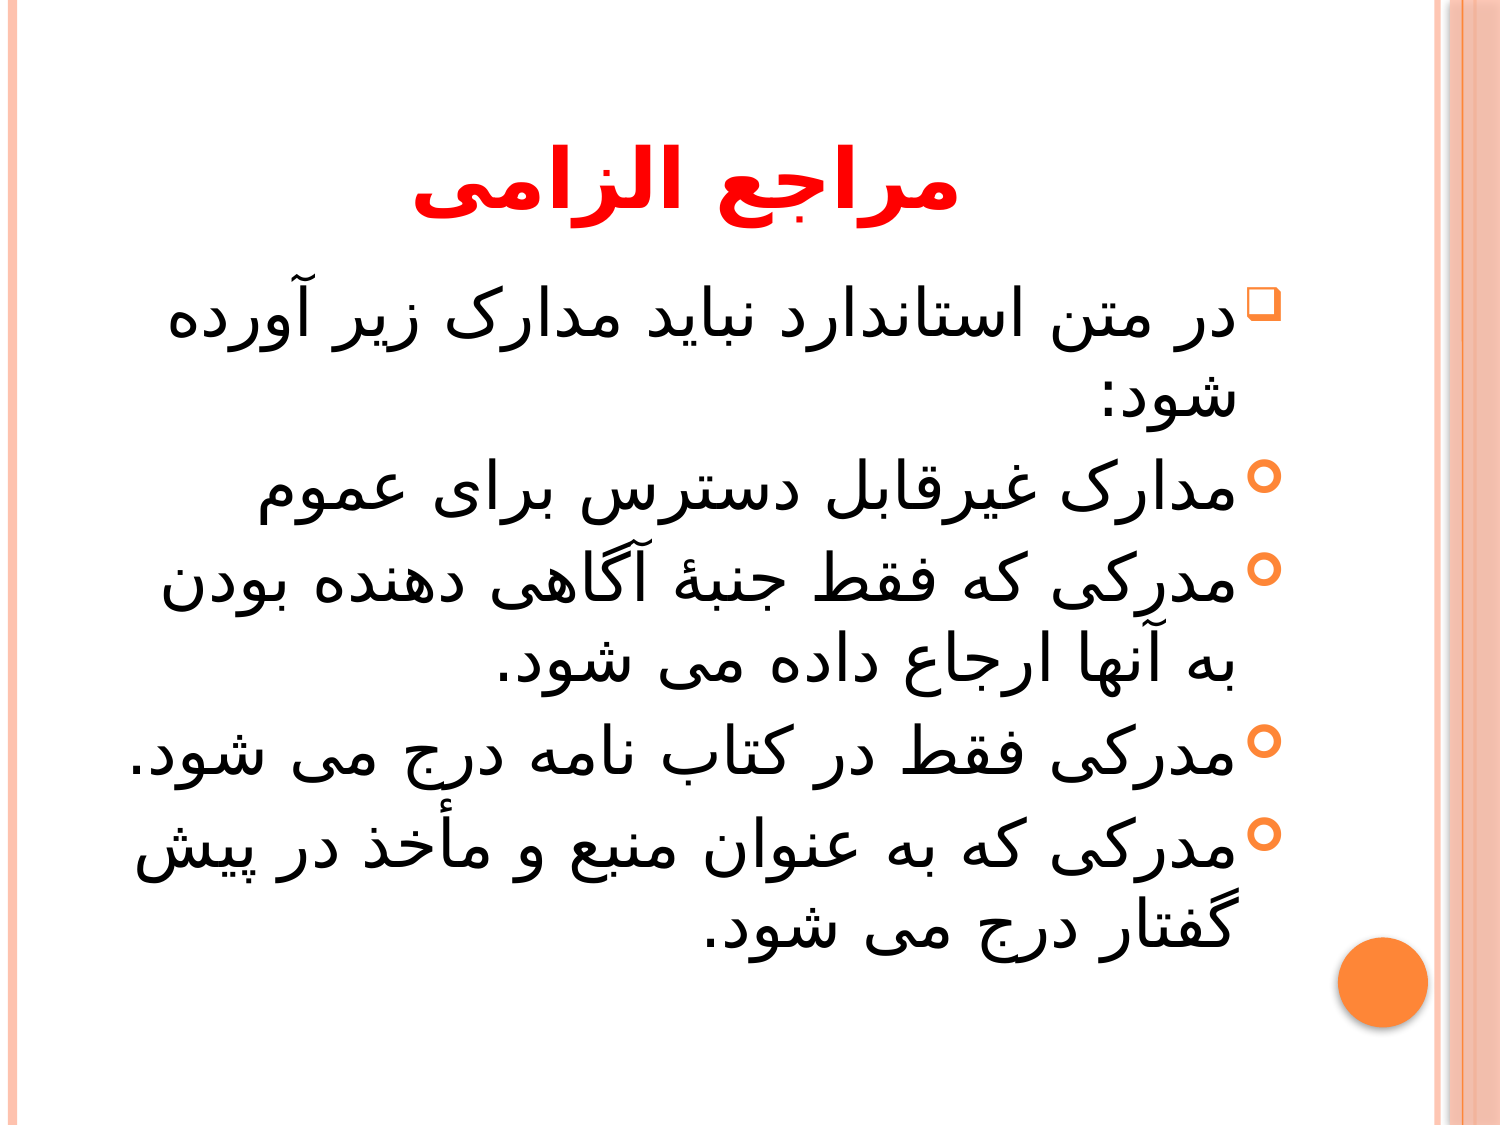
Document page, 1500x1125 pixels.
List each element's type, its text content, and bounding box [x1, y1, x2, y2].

list در متن استاندارد نباید مدارک زیر آورده شود: مدارک غیرقابل دسترس برای عموم مدرکی که فقط جنبۀ آگاهی دهنده بودن به آنها ارجاع داده می شود. مدرکی فقط در کتاب نامه درج می شود. مدرکی که به عنوان منبع و مأخذ در پیش گفتار درج می شود. [75, 262, 1300, 1062]
title مراجع الزامی [75, 45, 1300, 233]
